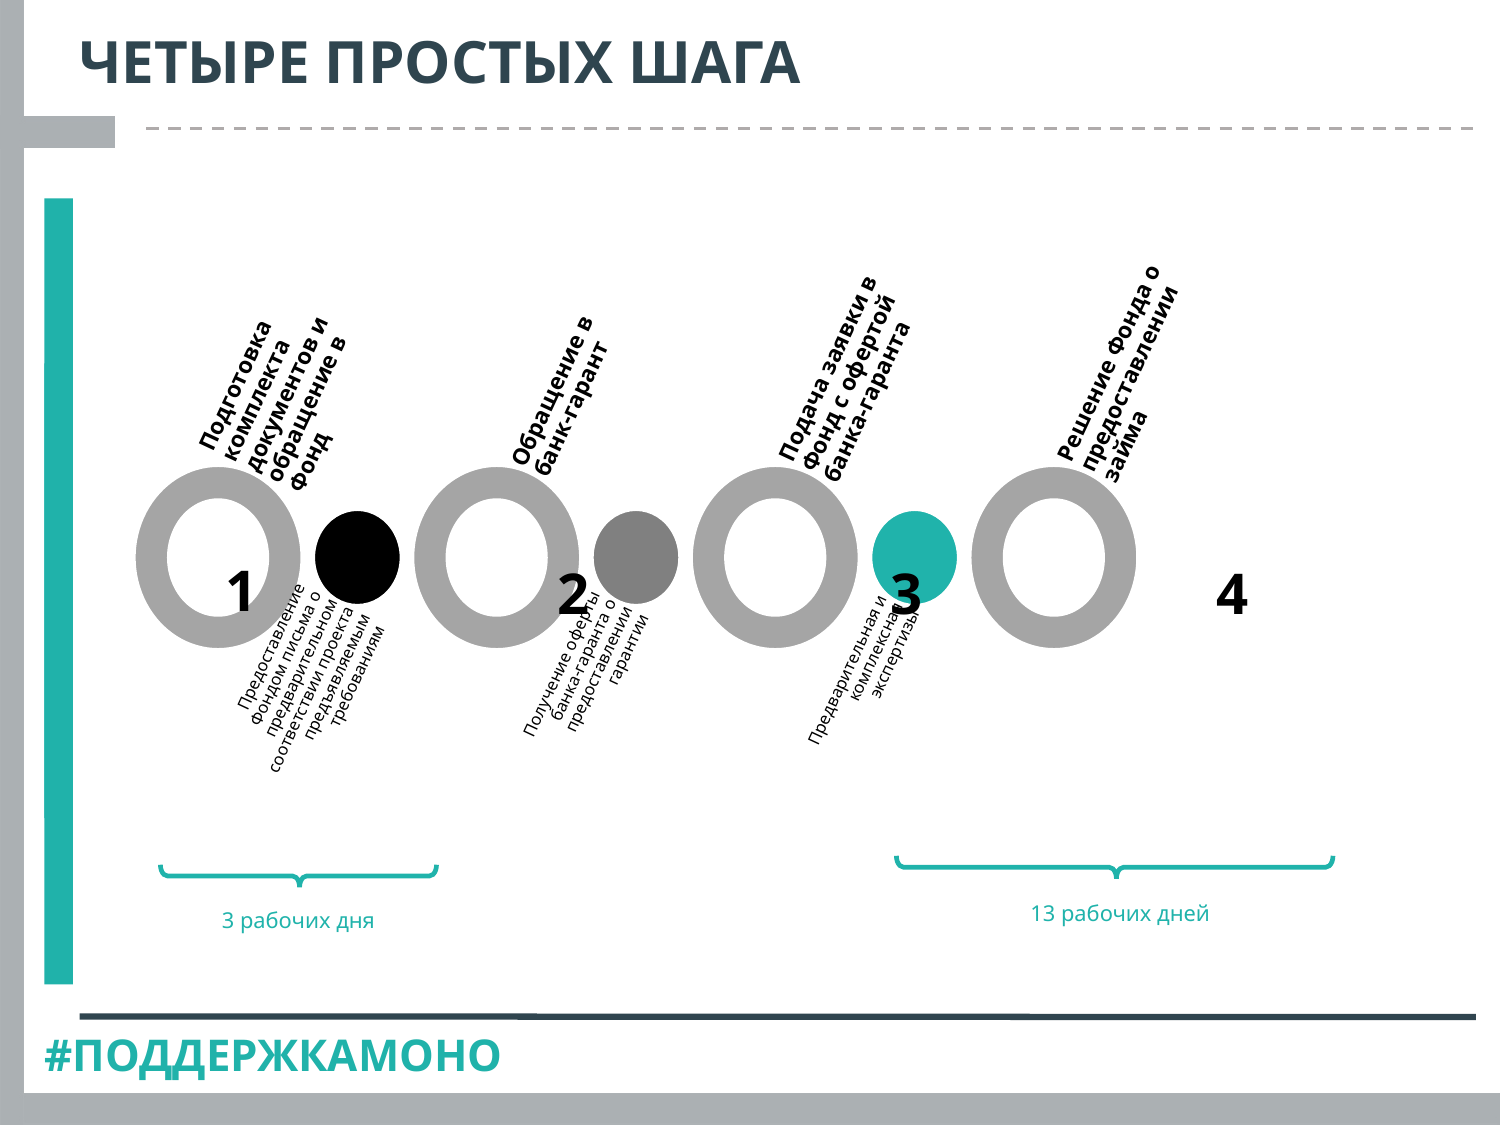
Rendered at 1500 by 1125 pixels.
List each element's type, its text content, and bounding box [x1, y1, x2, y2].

picture [0, 0, 1500, 1125]
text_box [134, 144, 1430, 964]
text_box [43, 197, 74, 985]
text_box #ПОДДЕРЖКАМОНО [44, 1028, 1476, 1082]
text_box ЧЕТЫРЕ ПРОСТЫХ ШАГА [64, 16, 1391, 113]
